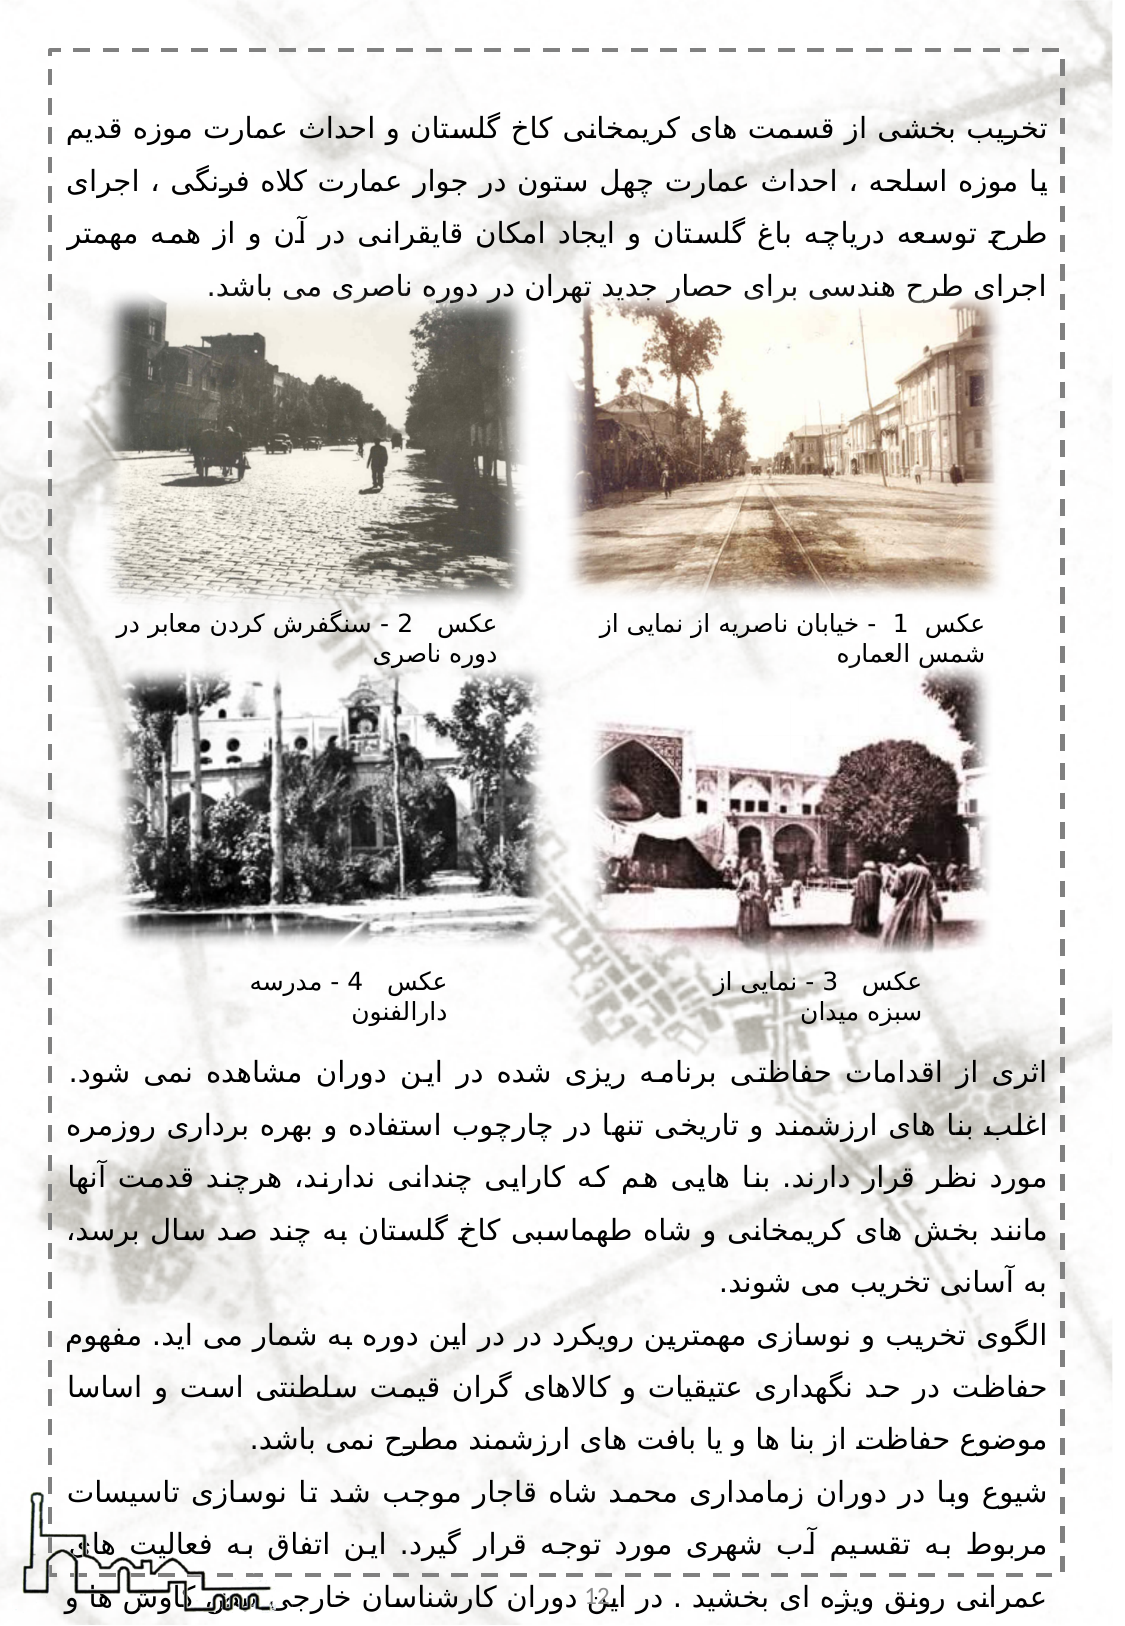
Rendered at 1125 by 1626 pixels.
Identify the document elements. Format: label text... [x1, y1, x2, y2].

picture [13, 1419, 275, 1625]
text_box تخریب بخشی از قسمت های کریمخانی کاخ گلستان و احداث عمارت موزه قدیم یا موزه اسلحه ، احداث عمارت چهل ستون در جوار عمارت کلاه فرنگی ، اجرای طرح توسعه دریاچه باغ گلستان و ایجاد امکان قایقرانی در آن و از همه مهمتر اجرای طرح هندسی برای حصار جدید تهران در دوره ناصری می باشد. اثری از اقدامات حفاظتی برنامه ریزی شده در این دوران مشاهده نمی شود. اغلب بنا های ارزشمند و تاریخی تنها در چارچوب استفاده و بهره برداری روزمره مورد نظر قرار دارند. بنا هایی هم که کارایی چندانی ندارند، هرچند قدمت آنها مانند بخش های کریمخانی و شاه طهماسبی کاخ گلستان به چند صد سال برسد، به آسانی تخریب می شوند. الگوی تخریب و نوسازی مهمترین رویکرد در در این دوره به شمار می اید. مفهوم حفاظت در حد نگهداری عتیقیات و کالاهای گران قیمت سلطنتی است و اساسا موضوع حفاظت از بنا ها و یا بافت های ارزشمند مطرح نمی باشد. شیوع وبا در دوران زمامداری محمد شاه قاجار موجب شد تا نوسازی تاسیسات مربوط به تقسیم آب شهری مورد توجه قرار گیرد. این اتفاق به فعالیت های عمرانی رونق ویژه ای بخشید . در این دوران کارشناسان خارجی نبض کاوش ها و حفاظت از میراث فرهنگی کشور را در دست دارند. (حناچی،1386، ص 54) [48, 48, 1065, 254]
text_box 12 [362, 1550, 625, 1625]
text_box تخریب بخشی از قسمت های کریمخانی کاخ گلستان و احداث عمارت موزه قدیم یا موزه اسلحه ، احداث عمارت چهل ستون در جوار عمارت کلاه فرنگی ، اجرای طرح توسعه دریاچه باغ گلستان و ایجاد امکان قایقرانی در آن و از همه مهمتر اجرای طرح هندسی برای حصار جدید تهران در دوره ناصری می باشد. اثری از اقدامات حفاظتی برنامه ریزی شده در این دوران مشاهده نمی شود. اغلب بنا های ارزشمند و تاریخی تنها در چارچوب استفاده و بهره برداری روزمره مورد نظر قرار دارند. بنا هایی هم که کارایی چندانی ندارند، هرچند قدمت آنها مانند بخش های کریمخانی و شاه طهماسبی کاخ گلستان به چند صد سال برسد، به آسانی تخریب می شوند. الگوی تخریب و نوسازی مهمترین رویکرد در در این دوره به شمار می اید. مفهوم حفاظت در حد نگهداری عتیقیات و کالاهای گران قیمت سلطنتی است و اساسا موضوع حفاظت از بنا ها و یا بافت های ارزشمند مطرح نمی باشد. شیوع وبا در دوران زمامداری محمد شاه قاجار موجب شد تا نوسازی تاسیسات مربوط به تقسیم آب شهری مورد توجه قرار گیرد. این اتفاق به فعالیت های عمرانی رونق ویژه ای بخشید . در این دوران کارشناسان خارجی نبض کاوش ها و حفاظت از میراث فرهنگی کشور را در دست دارند. (حناچی،1386، ص 54) [48, 1378, 1065, 1577]
picture [0, 255, 1125, 1369]
